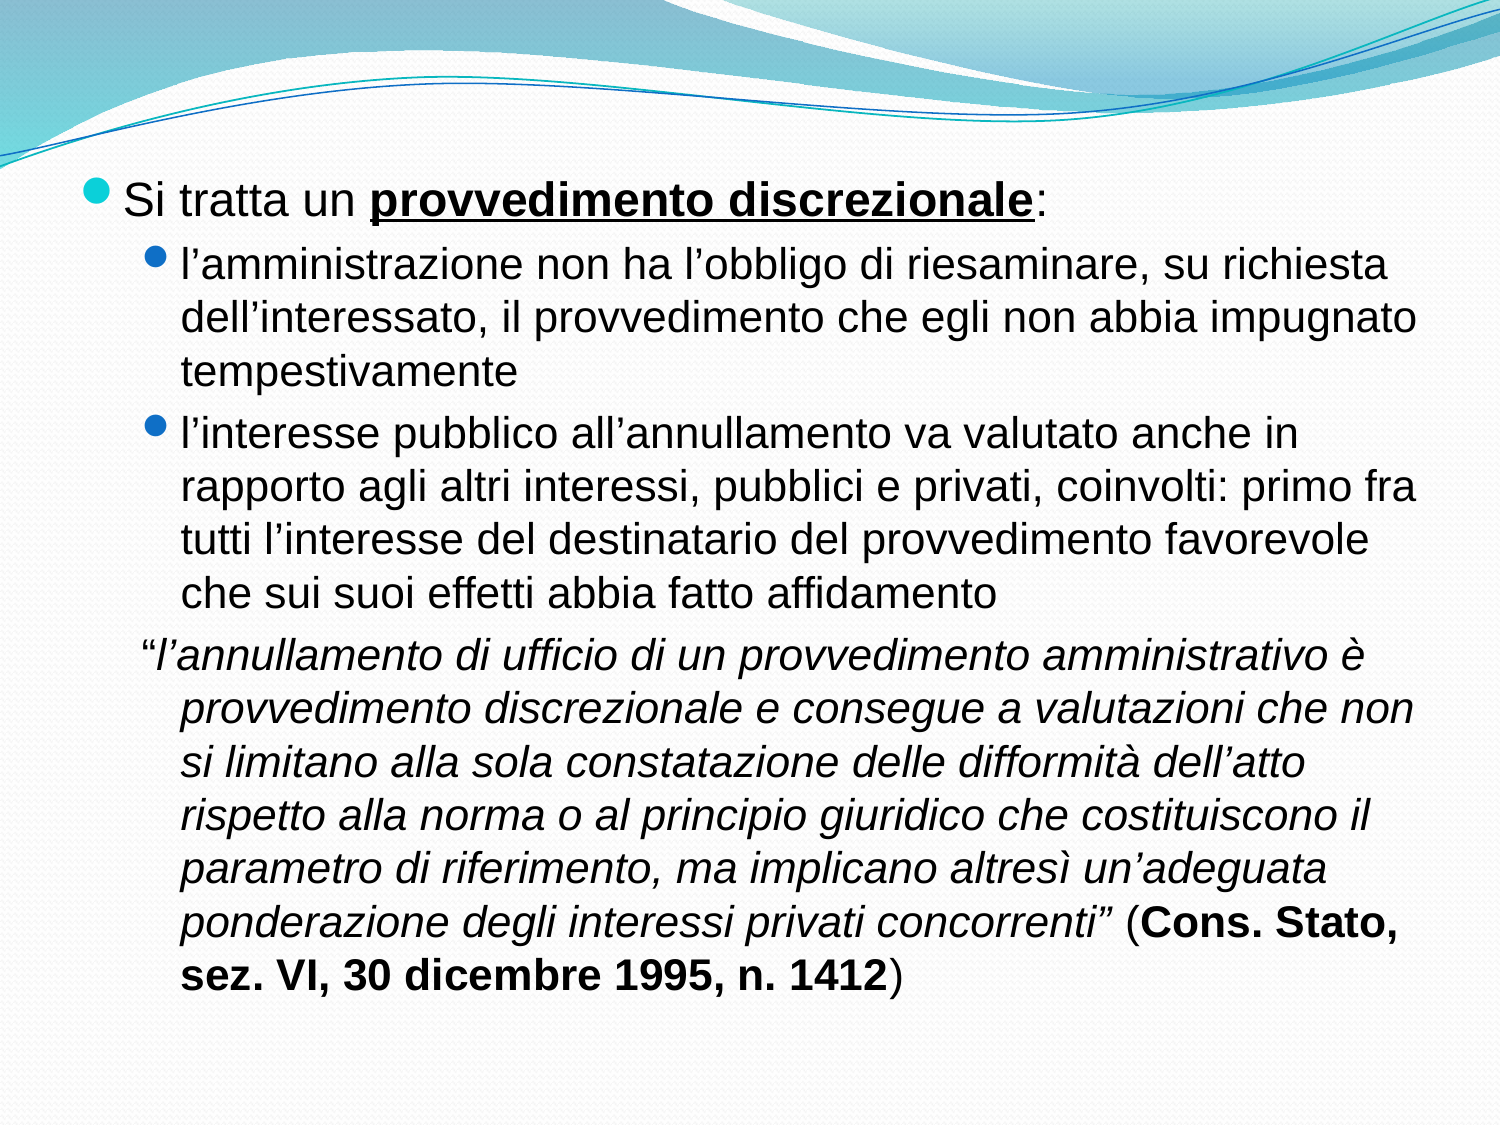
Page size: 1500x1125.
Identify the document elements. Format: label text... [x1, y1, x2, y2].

list Si tratta un provvedimento discrezionale: l’amministrazione non ha l’obbligo di riesaminare, su richiesta dell’interessato, il provvedimento che egli non abbia impugnato tempestivamente l’interesse pubblico all’annullamento va valutato anche in rapporto agli altri interessi, pubblici e privati, coinvolti: primo fra tutti l’interesse del destinatario del provvedimento favorevole che sui suoi effetti abbia fatto affidamento “l’annullamento di ufficio di un provvedimento amministrativo è provvedimento discrezionale e consegue a valutazioni che non si limitano alla sola constatazione delle difformità dell’atto rispetto alla norma o al principio giuridico che costituiscono il parametro di riferimento, ma implicano altresì un’adeguata ponderazione degli interessi privati concorrenti” (Cons. Stato, sez. VI, 30 dicembre 1995, n. 1412) [64, 160, 1447, 1024]
